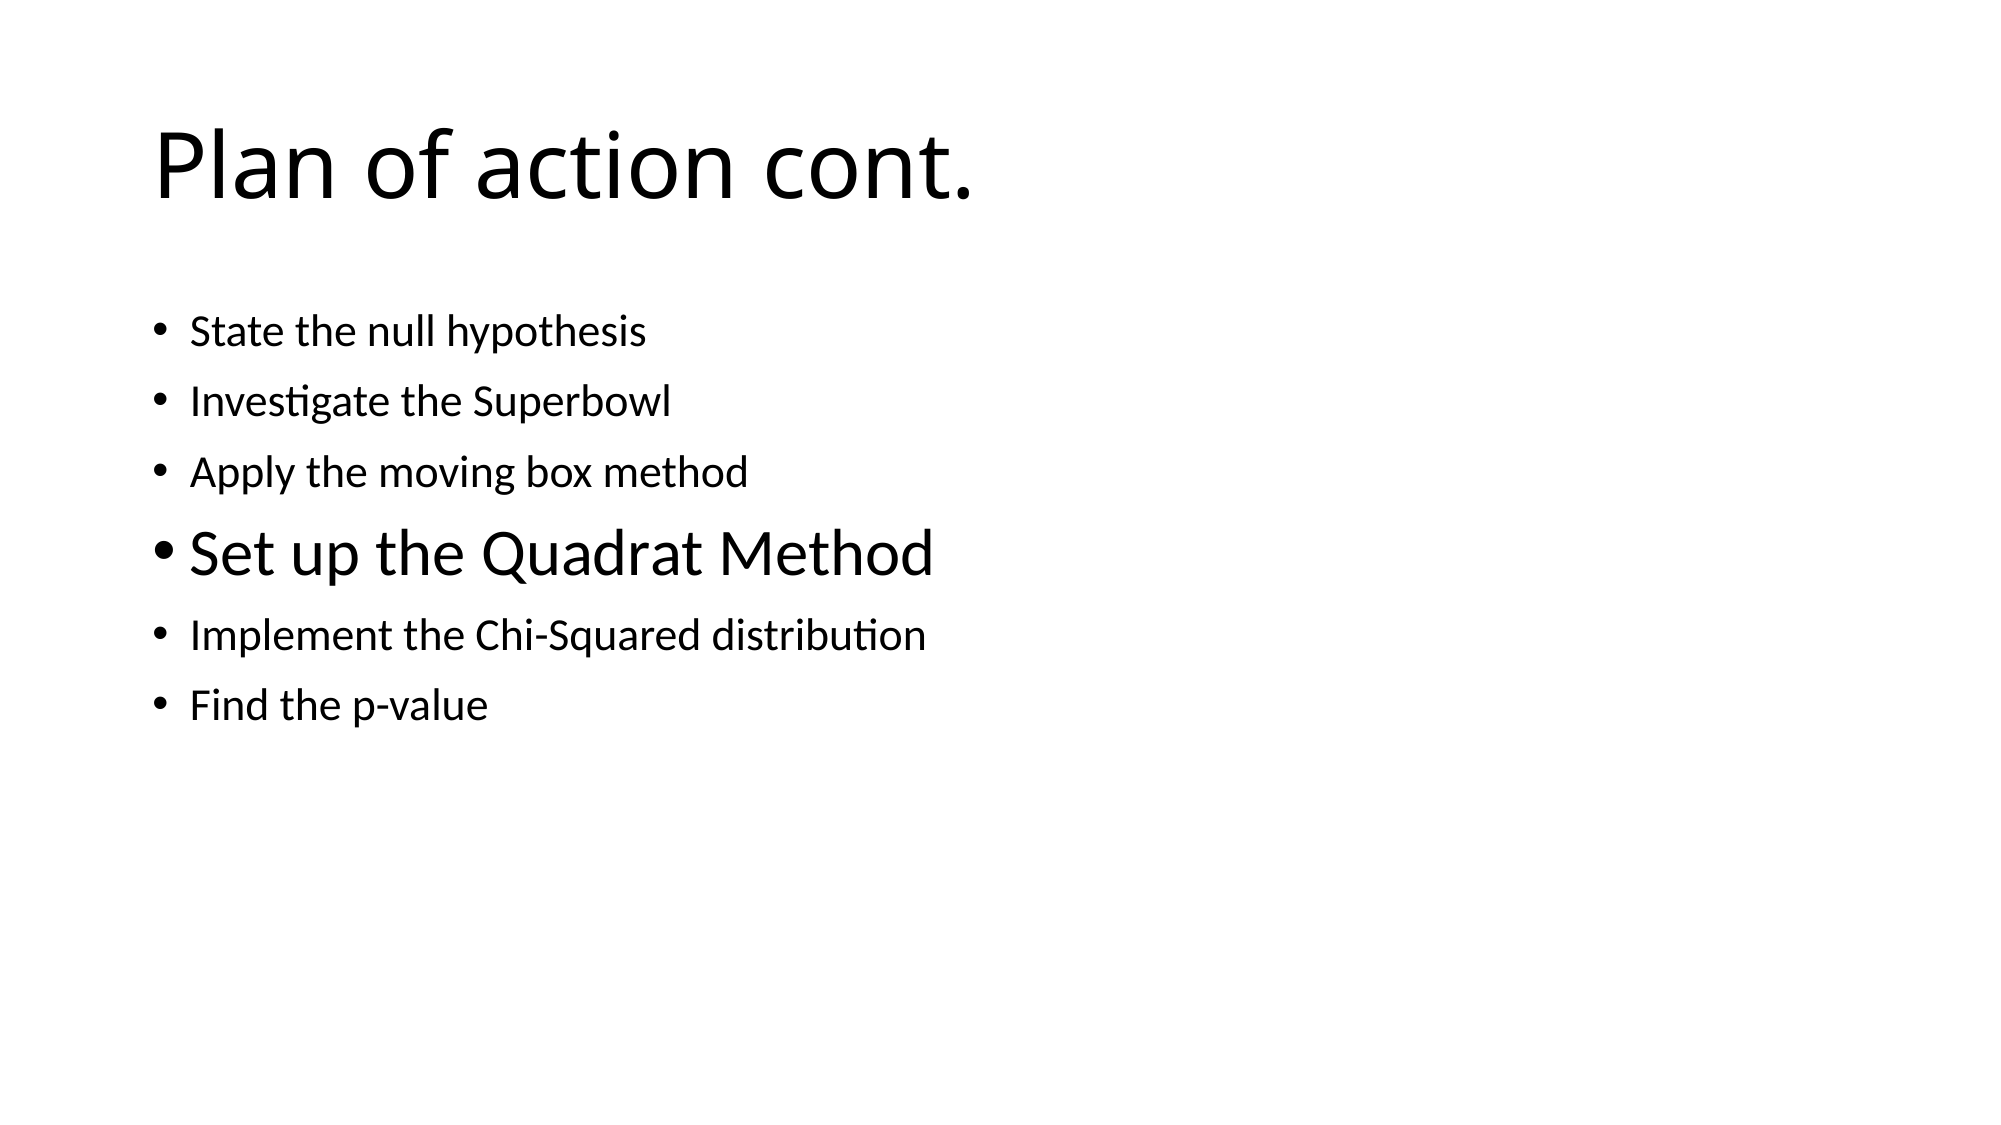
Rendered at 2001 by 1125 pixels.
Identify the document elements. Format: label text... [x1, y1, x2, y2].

list State the null hypothesis Investigate the Superbowl Apply the moving box method Set up the Quadrat Method Implement the Chi-Squared distribution Find the p-value [137, 299, 1863, 1014]
title Plan of action cont. [137, 59, 1863, 278]
